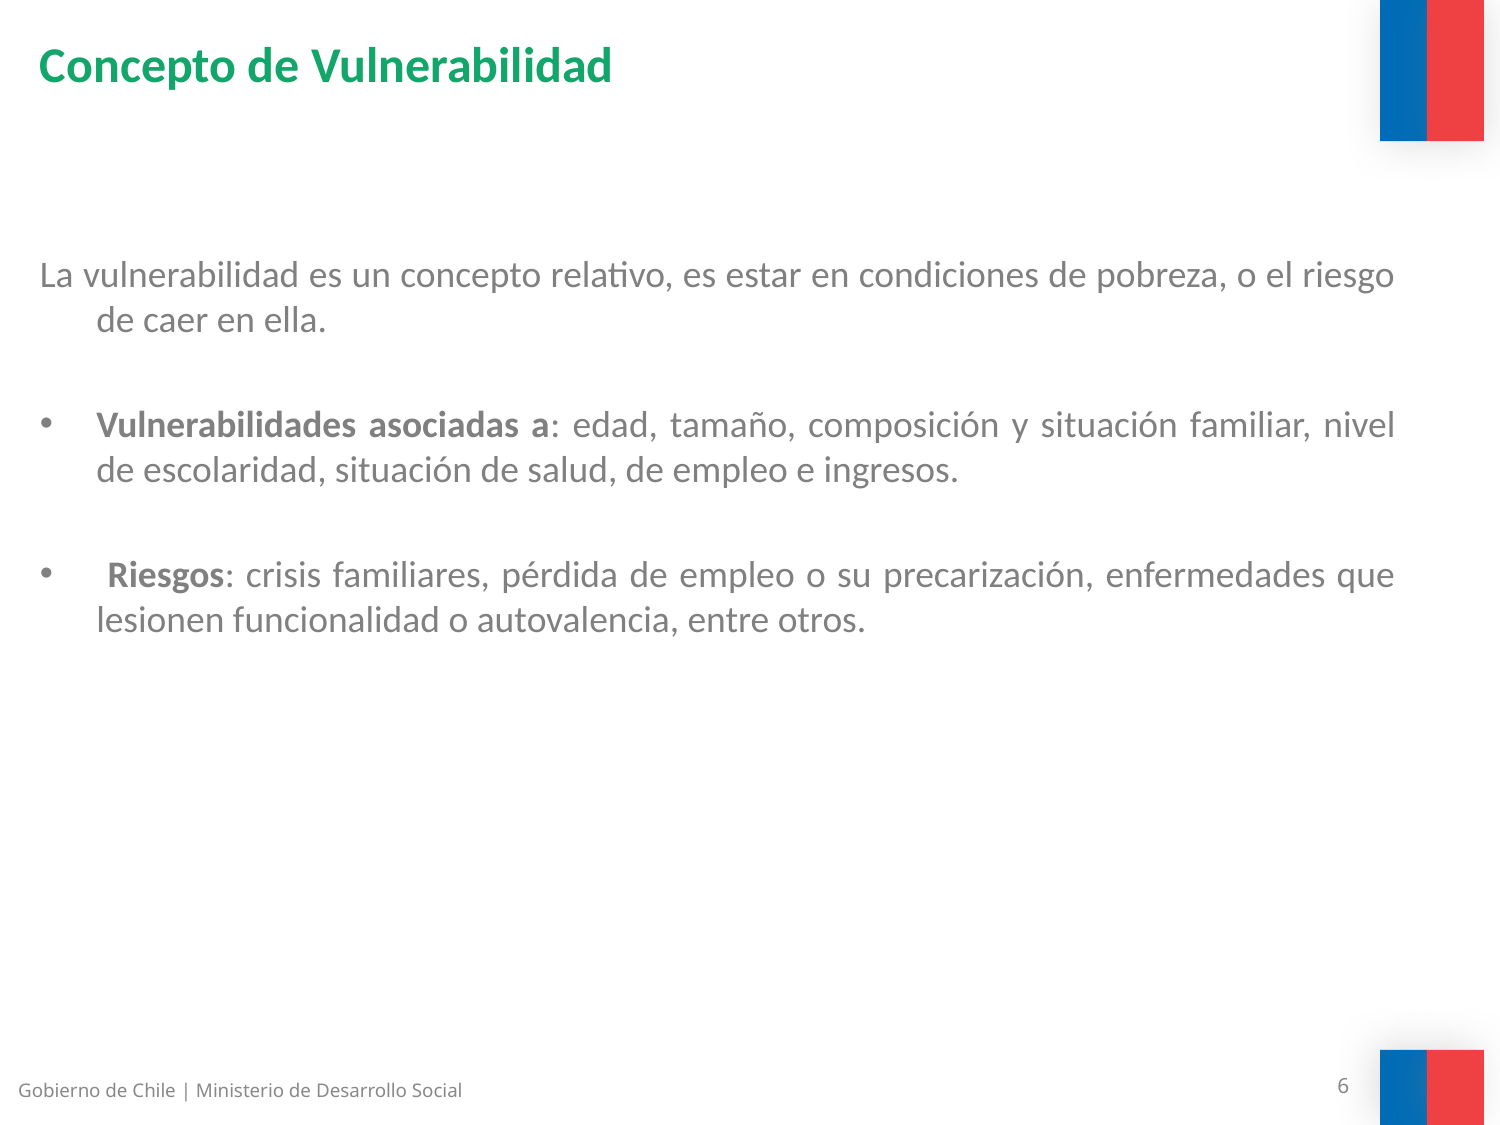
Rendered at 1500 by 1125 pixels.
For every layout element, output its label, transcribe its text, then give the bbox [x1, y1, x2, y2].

slide_number 6 [1014, 1070, 1365, 1103]
list La vulnerabilidad es un concepto relativo, es estar en condiciones de pobreza, o el riesgo de caer en ella. Vulnerabilidades asociadas a: edad, tamaño, composición y situación familiar, nivel de escolaridad, situación de salud, de empleo e ingresos. Riesgos: crisis familiares, pérdida de empleo o su precarización, enfermedades que lesionen funcionalidad o autovalencia, entre otros. [24, 242, 1412, 986]
footer Gobierno de Chile | Ministerio de Desarrollo Social [3, 1070, 479, 1112]
title Concepto de Vulnerabilidad [24, 24, 1365, 213]
